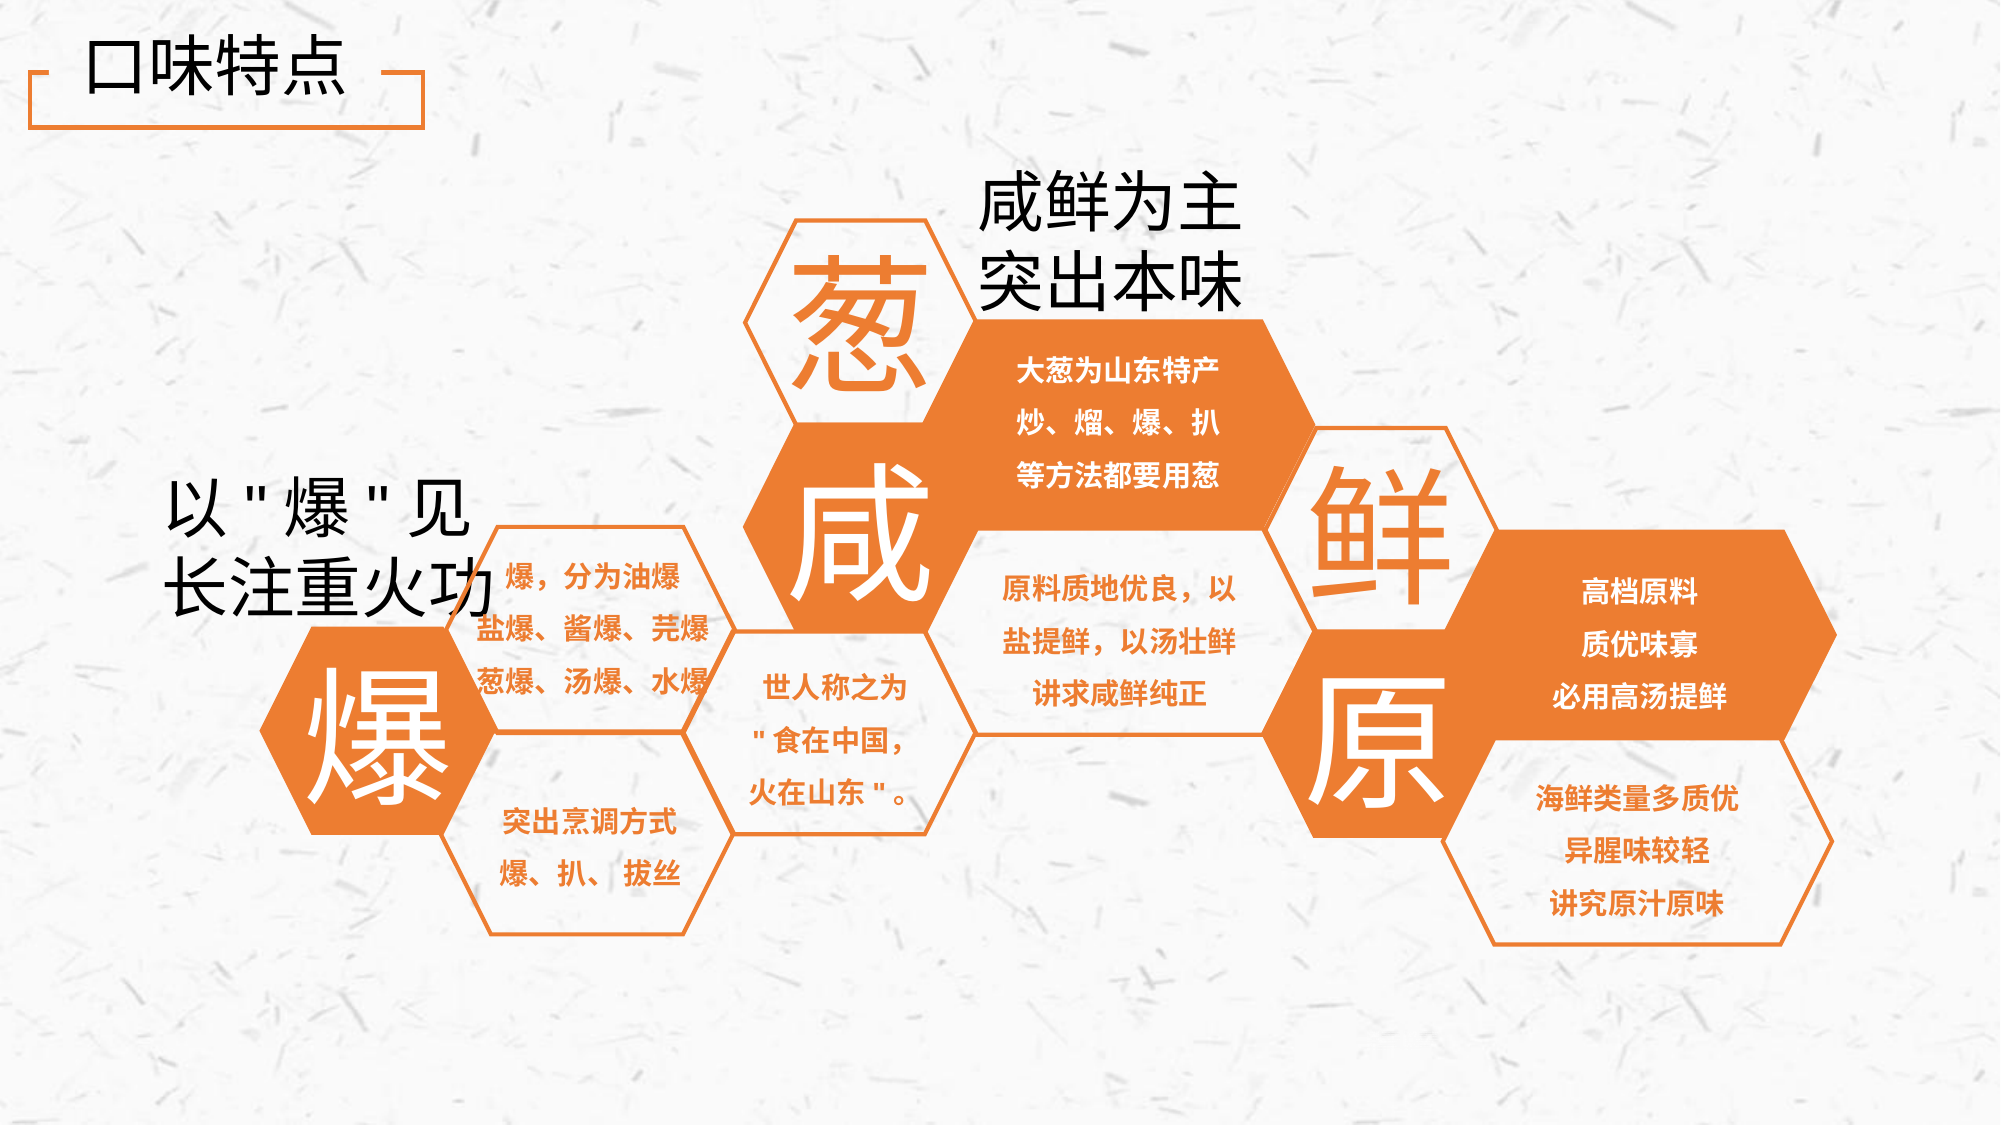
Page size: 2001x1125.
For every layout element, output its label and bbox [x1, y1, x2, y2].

text_box [146, 152, 1835, 945]
text_box [30, 0, 424, 128]
picture [0, 0, 2001, 1125]
